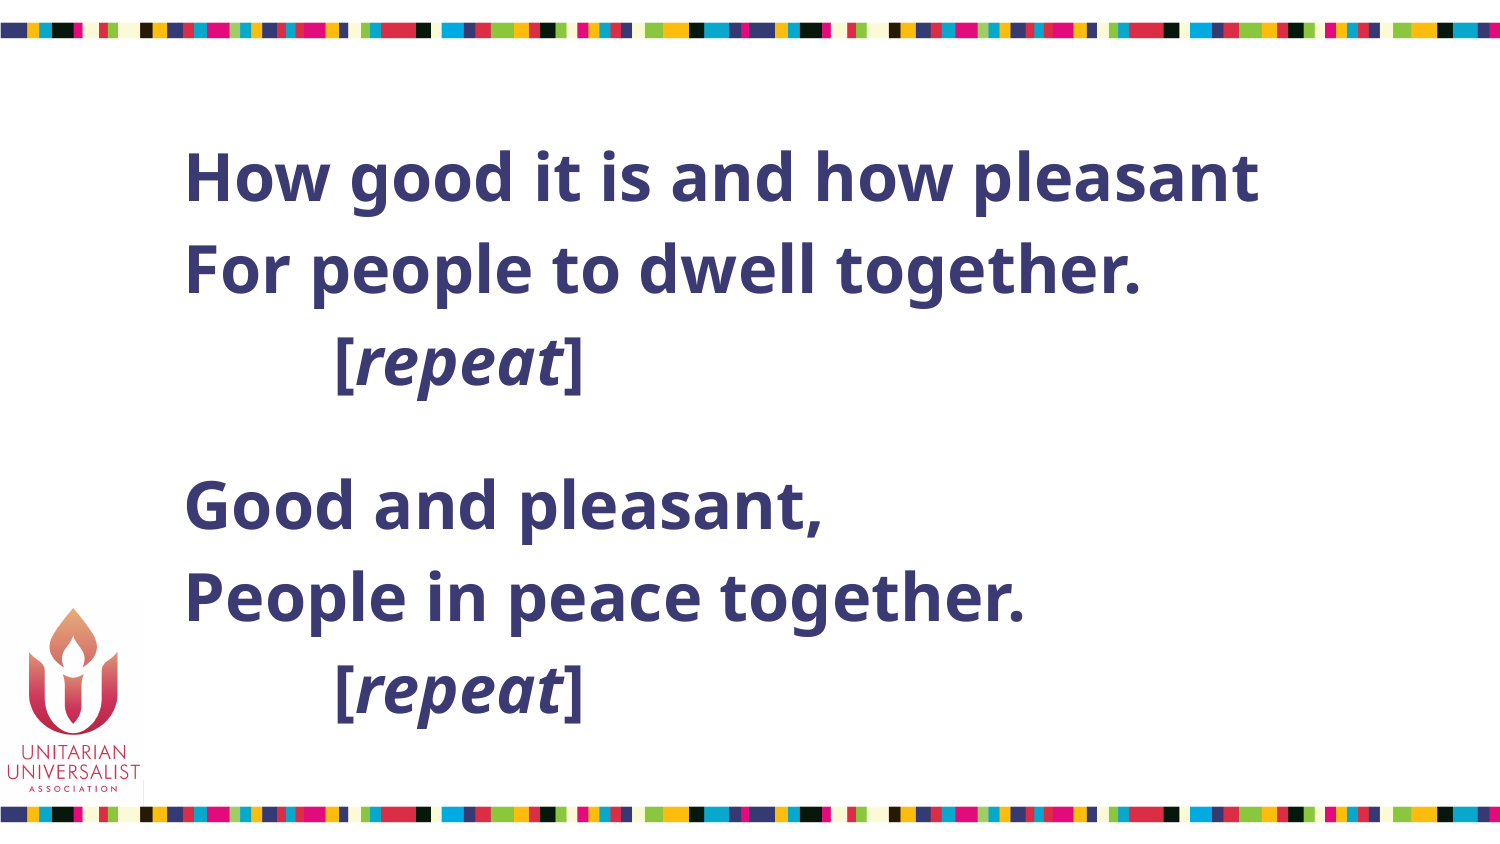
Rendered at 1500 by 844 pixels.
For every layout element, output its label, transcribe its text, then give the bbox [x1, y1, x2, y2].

picture [0, 22, 1500, 40]
text_box How good it is and how pleasant For people to dwell together. [repeat] Good and pleasant, People in peace together. [repeat] [168, 107, 1477, 742]
picture [0, 600, 1500, 824]
